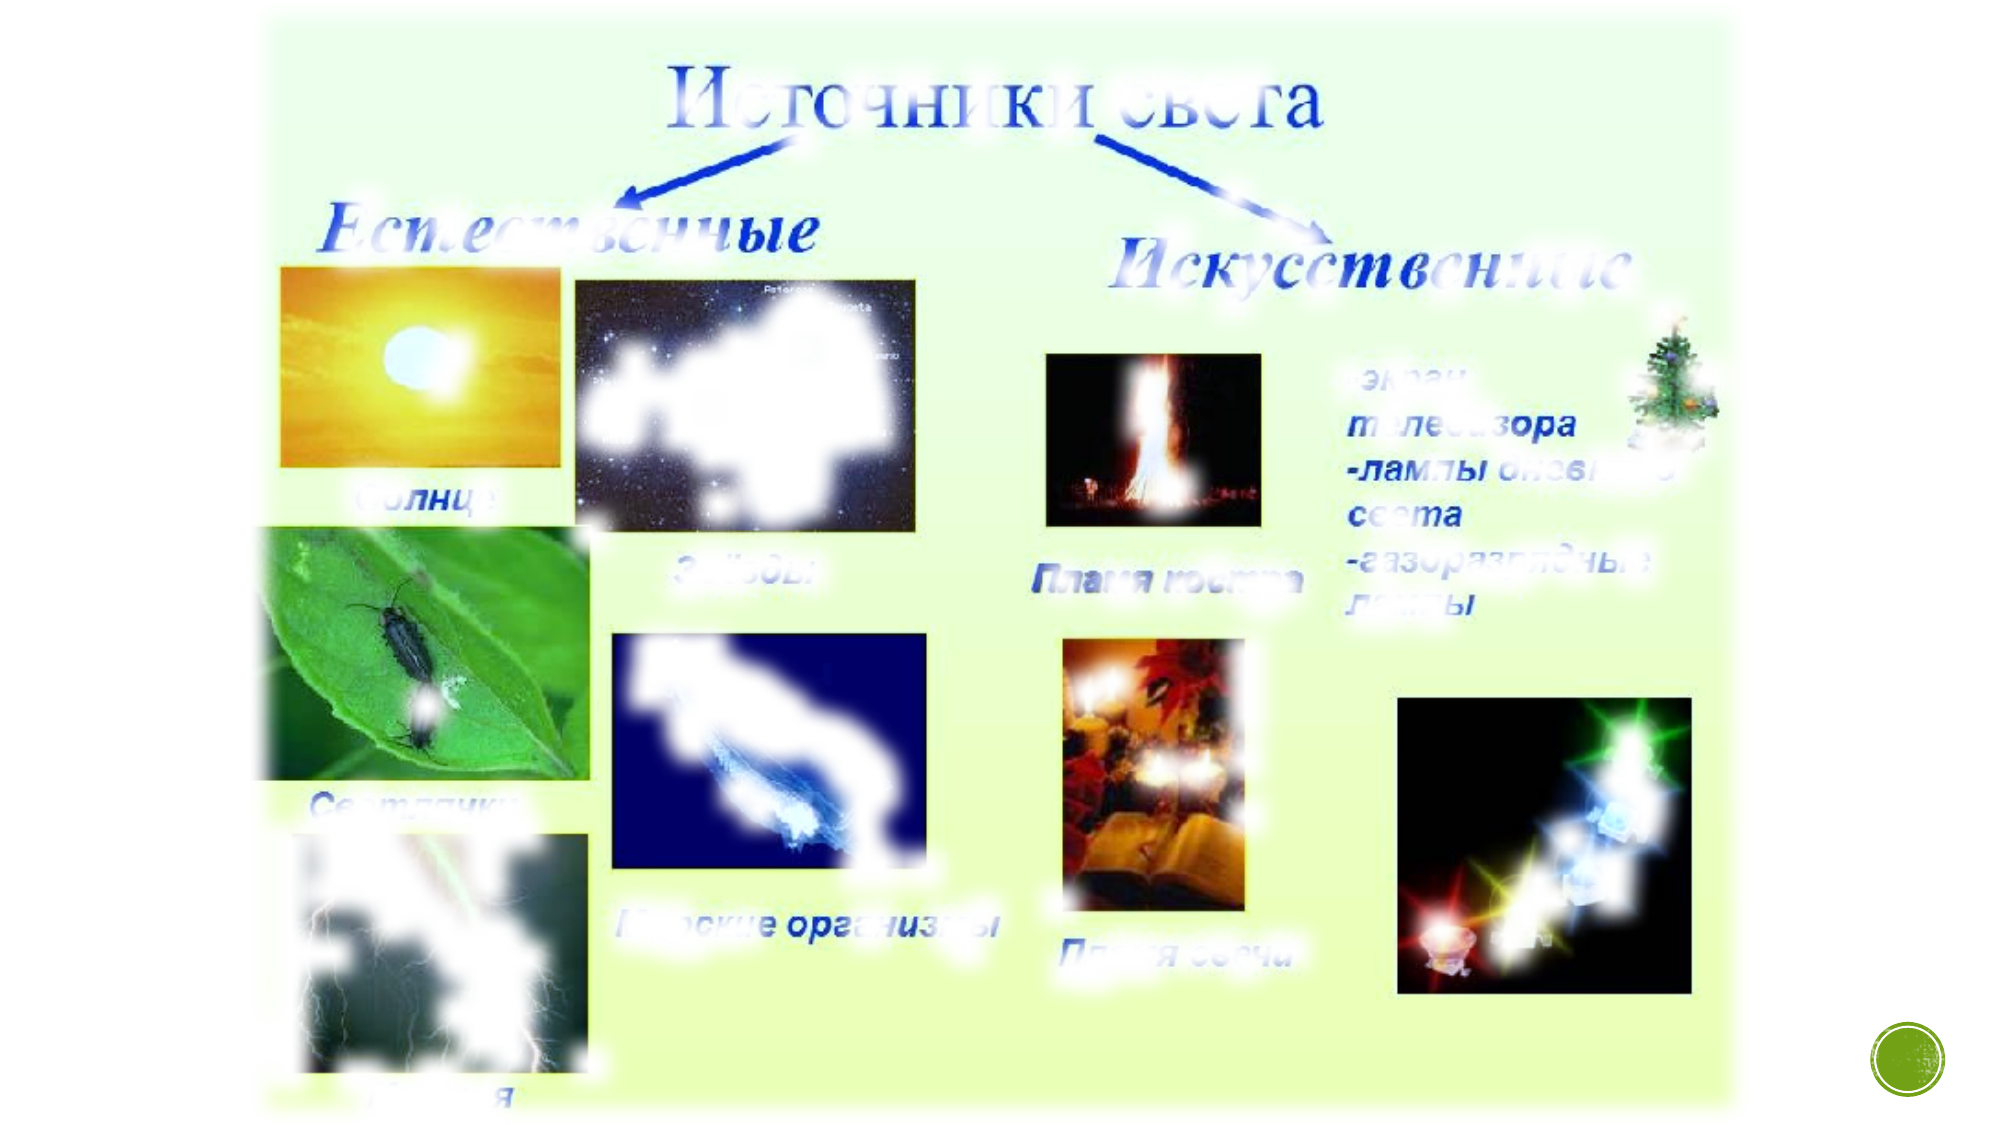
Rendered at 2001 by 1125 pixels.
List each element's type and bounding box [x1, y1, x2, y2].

picture [254, 4, 1747, 1122]
